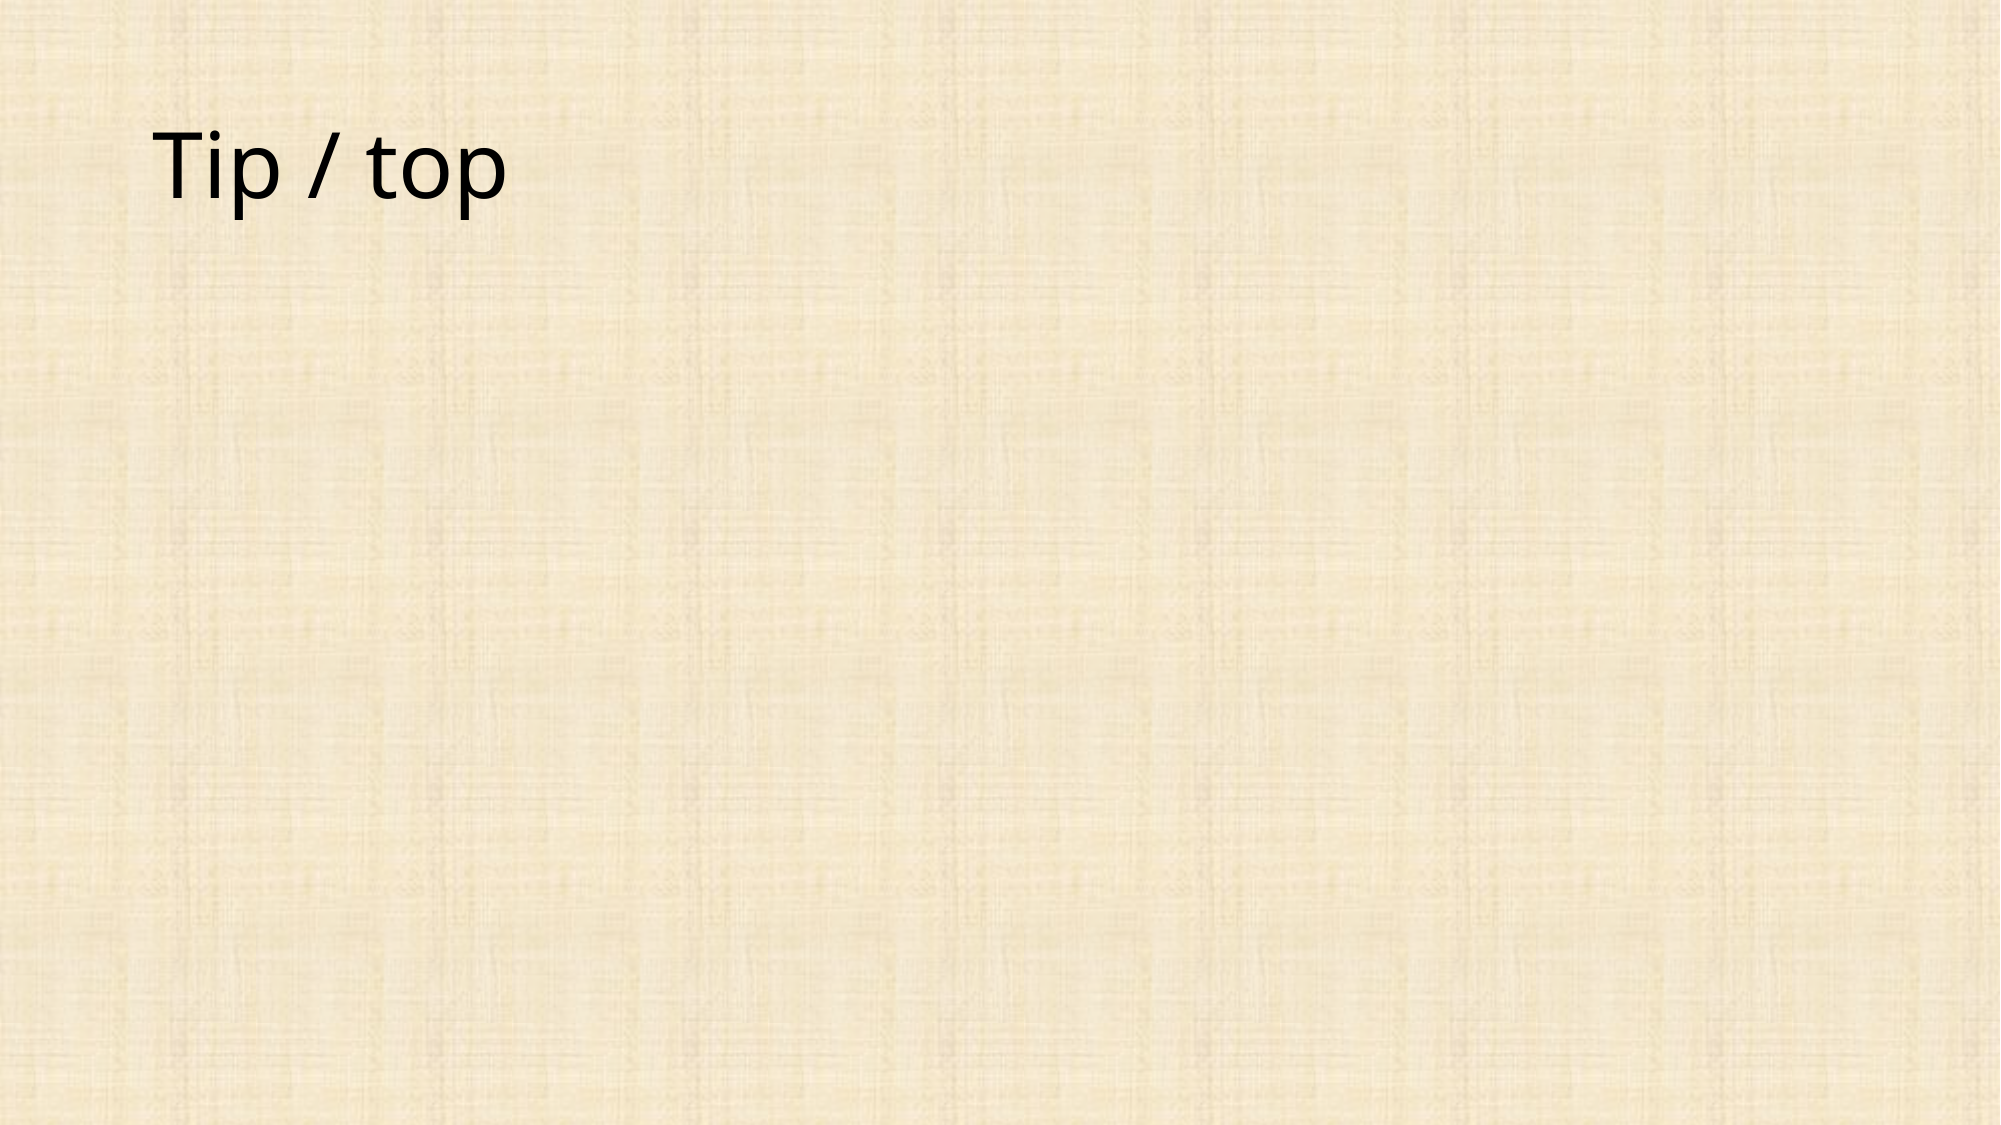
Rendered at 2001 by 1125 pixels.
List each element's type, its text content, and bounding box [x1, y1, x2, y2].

title Tip / top [137, 59, 1863, 278]
